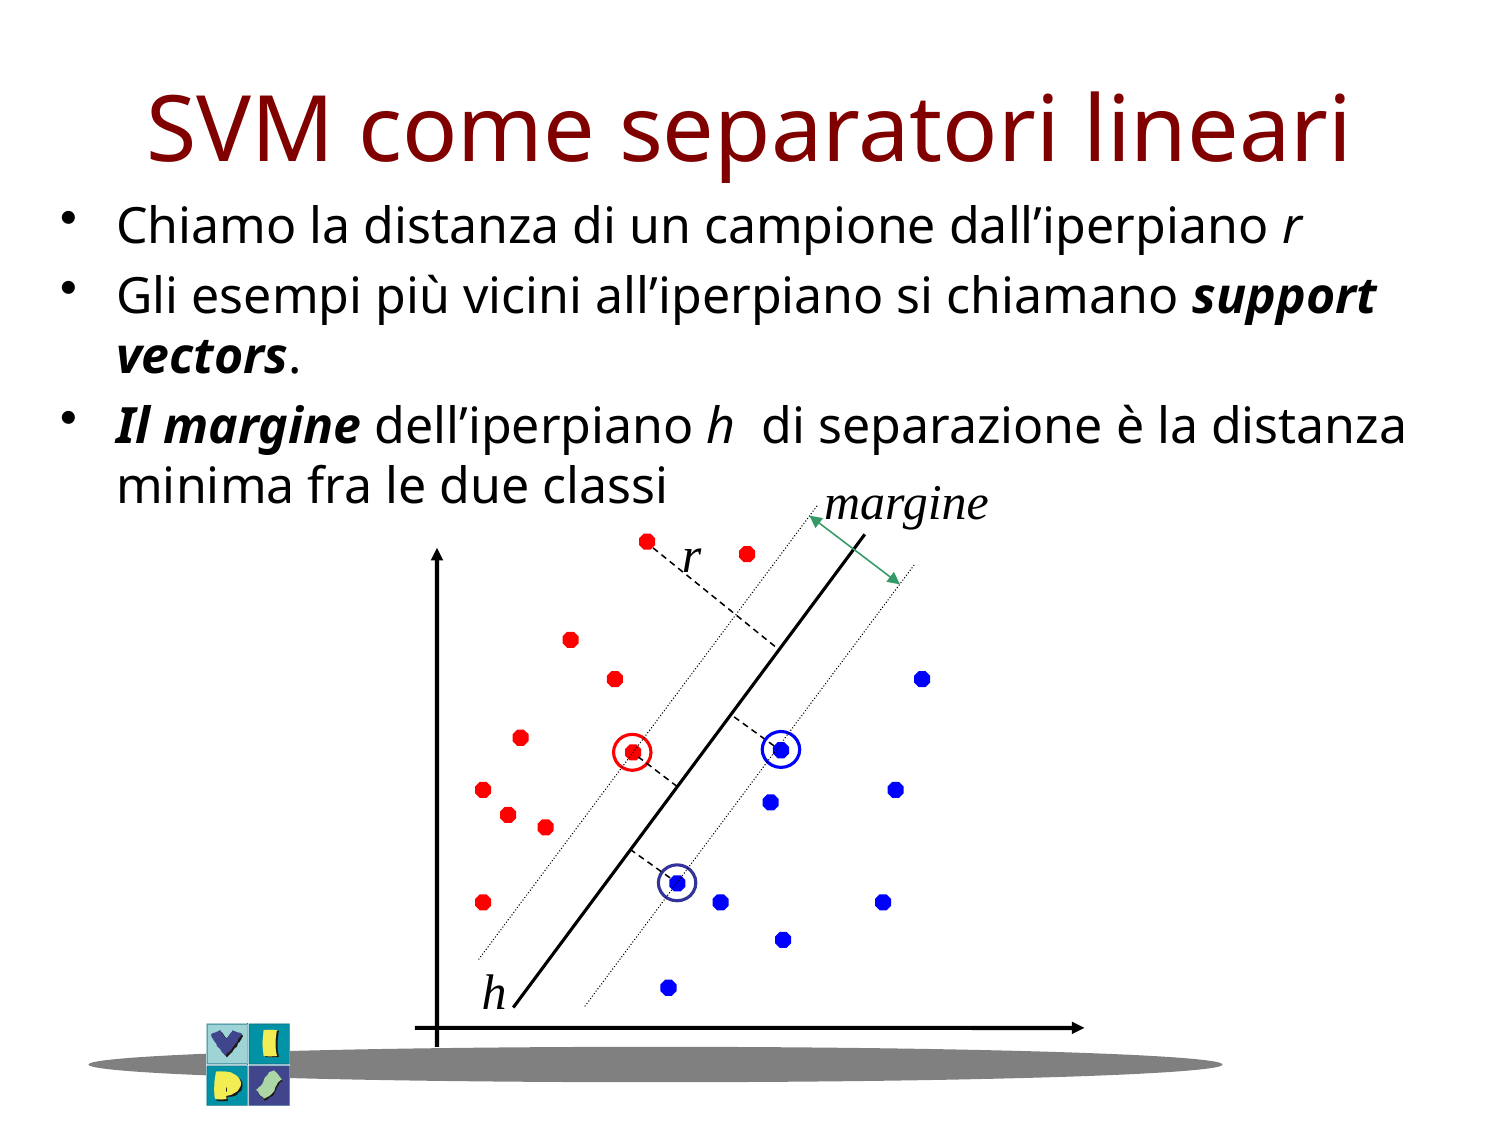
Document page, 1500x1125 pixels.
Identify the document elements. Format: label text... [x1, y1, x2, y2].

text_box [500, 807, 516, 823]
text_box [914, 671, 930, 687]
text_box [475, 782, 491, 798]
text_box [762, 731, 800, 768]
text_box [888, 782, 903, 798]
text_box [563, 632, 578, 648]
text_box [414, 1021, 1085, 1035]
text_box h [466, 952, 522, 1027]
text_box [658, 864, 696, 901]
list Chiamo la distanza di un campione dall’iperpiano r Gli esempi più vicini all’iperpiano si chiamano support vectors. Il margine dell’iperpiano h di separazione è la distanza minima fra le due classi [45, 185, 1464, 1011]
text_box [513, 730, 528, 746]
text_box [607, 671, 623, 687]
text_box r [667, 515, 749, 591]
text_box [538, 820, 553, 835]
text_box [809, 462, 1085, 585]
title SVM come separatori lineari [112, 31, 1388, 185]
text_box [713, 895, 728, 910]
text_box [430, 547, 444, 1027]
text_box [639, 534, 655, 549]
picture [206, 1023, 290, 1106]
text_box [749, 546, 755, 562]
text_box [661, 980, 676, 996]
text_box [875, 895, 891, 910]
text_box [475, 895, 491, 910]
text_box [613, 734, 652, 771]
text_box [763, 795, 778, 810]
text_box [775, 932, 791, 948]
